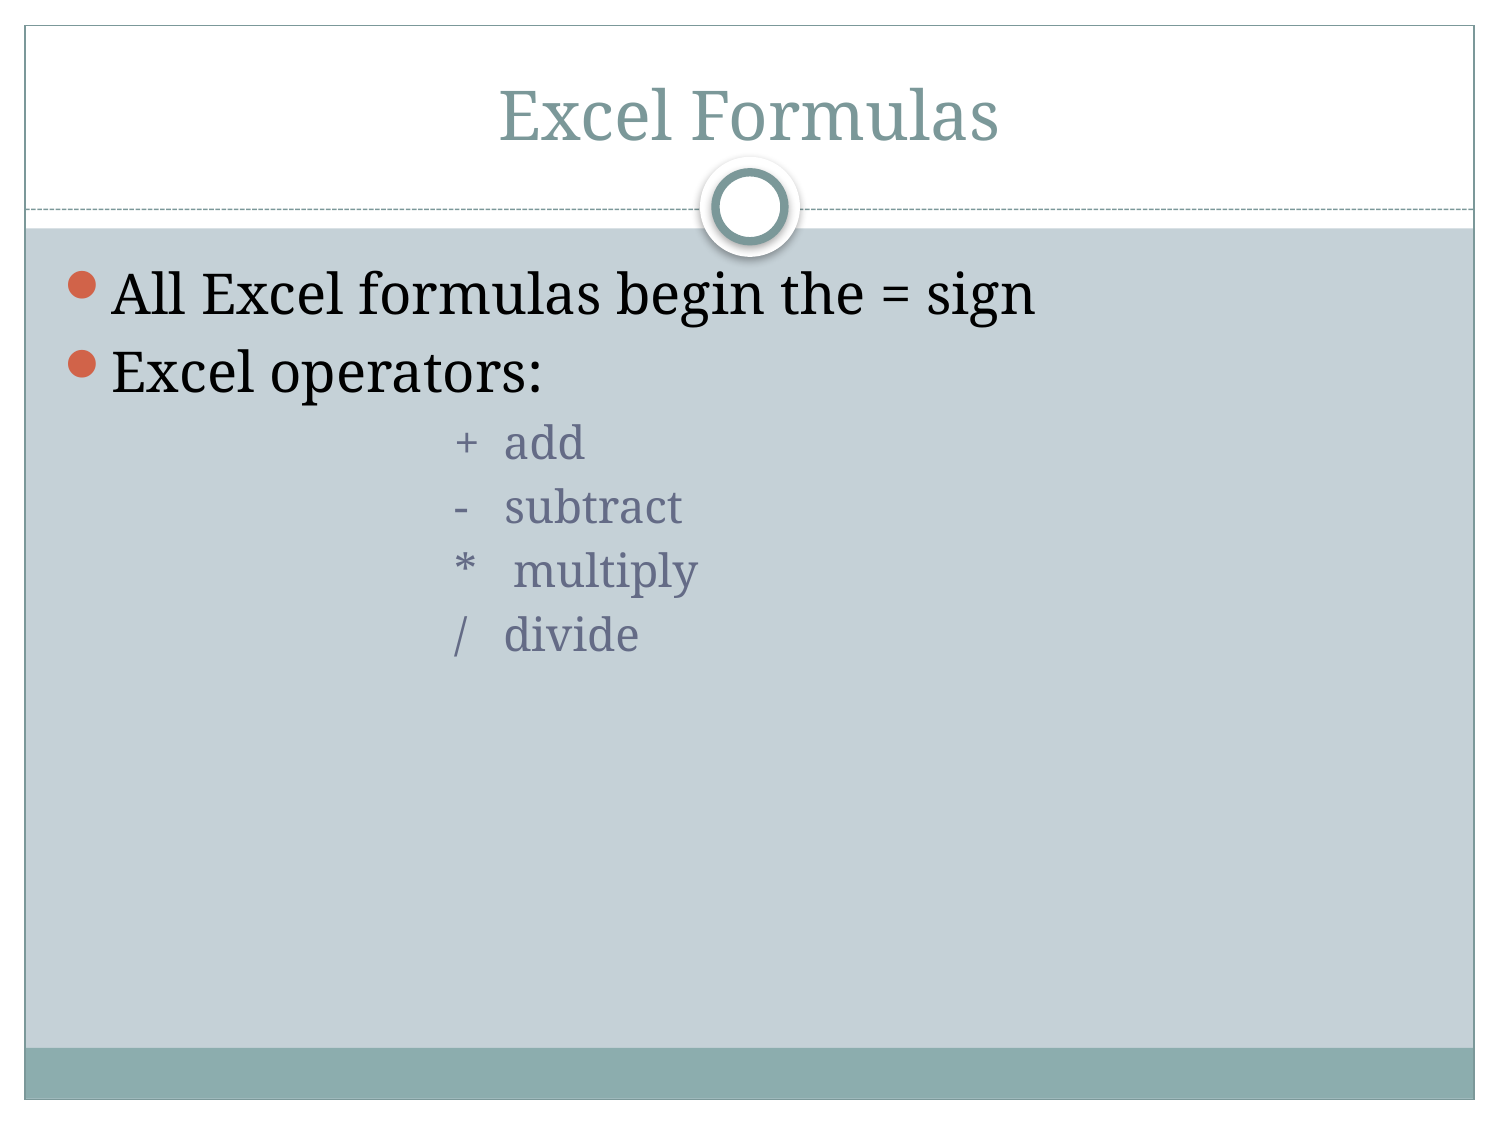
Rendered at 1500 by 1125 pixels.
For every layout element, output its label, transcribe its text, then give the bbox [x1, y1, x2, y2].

list All Excel formulas begin the = sign Excel operators: + add - subtract * multiply / divide [49, 250, 1445, 1001]
title Excel Formulas [49, 37, 1450, 162]
